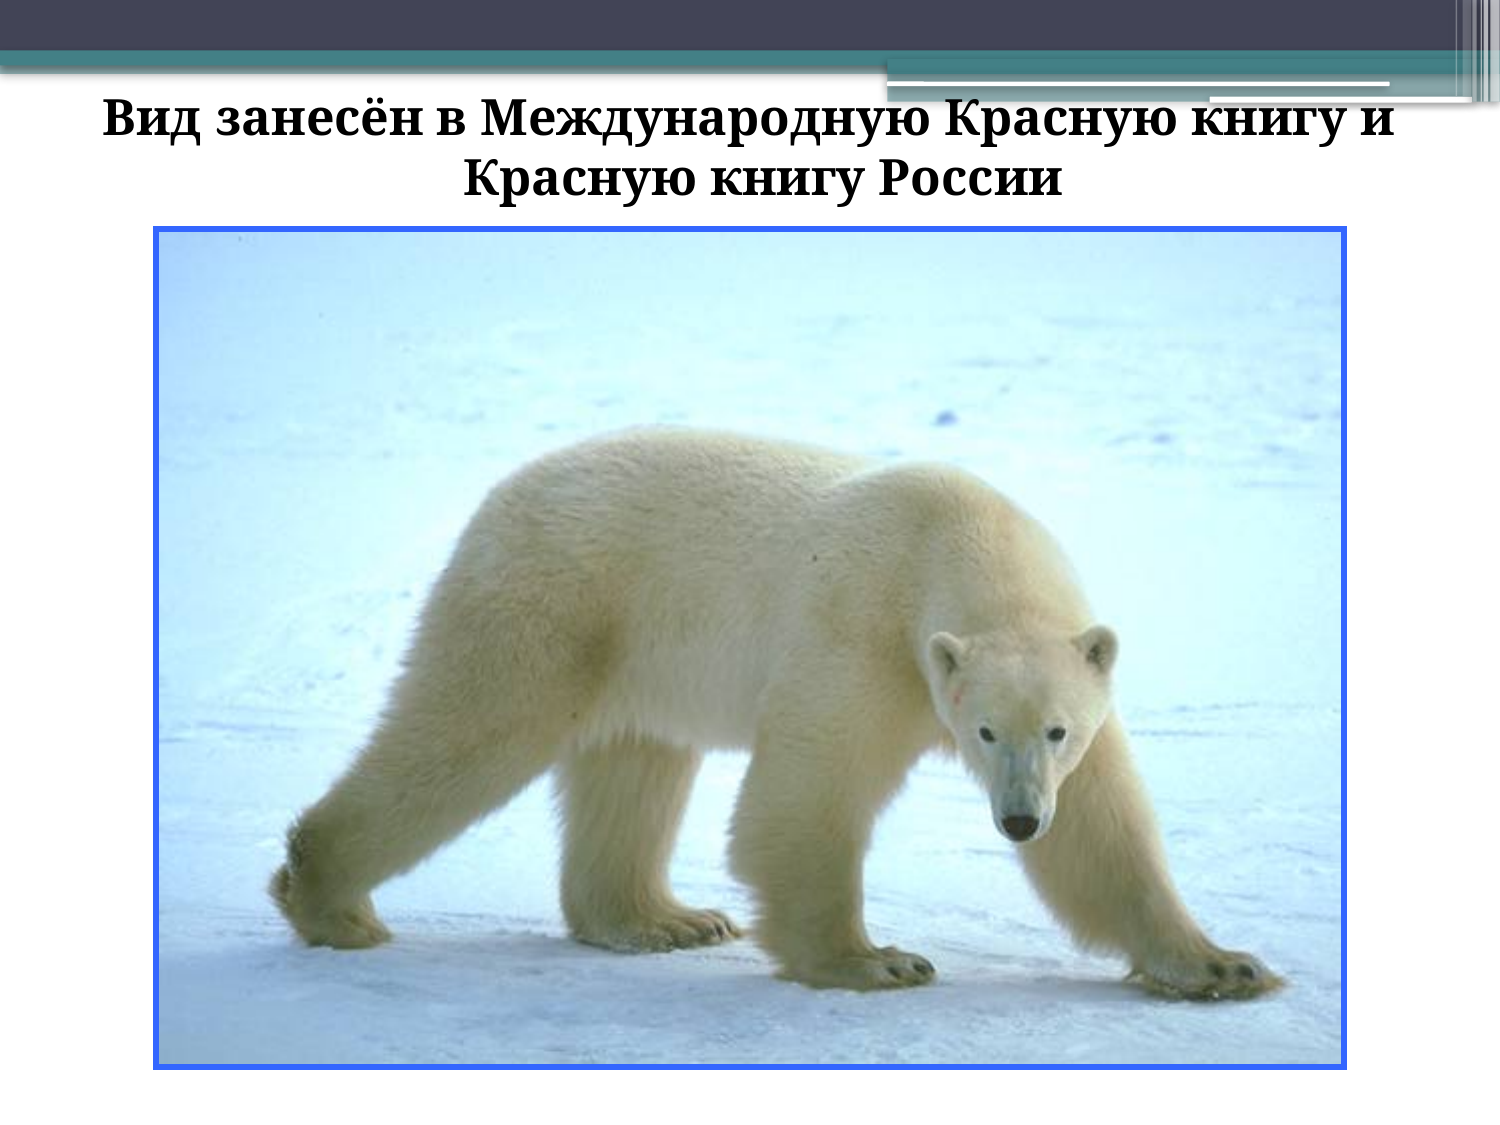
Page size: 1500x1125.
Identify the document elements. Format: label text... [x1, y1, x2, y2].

list Вид занесён в Международную Красную книгу и Красную книгу России [64, 78, 1415, 386]
picture [159, 231, 1341, 1065]
